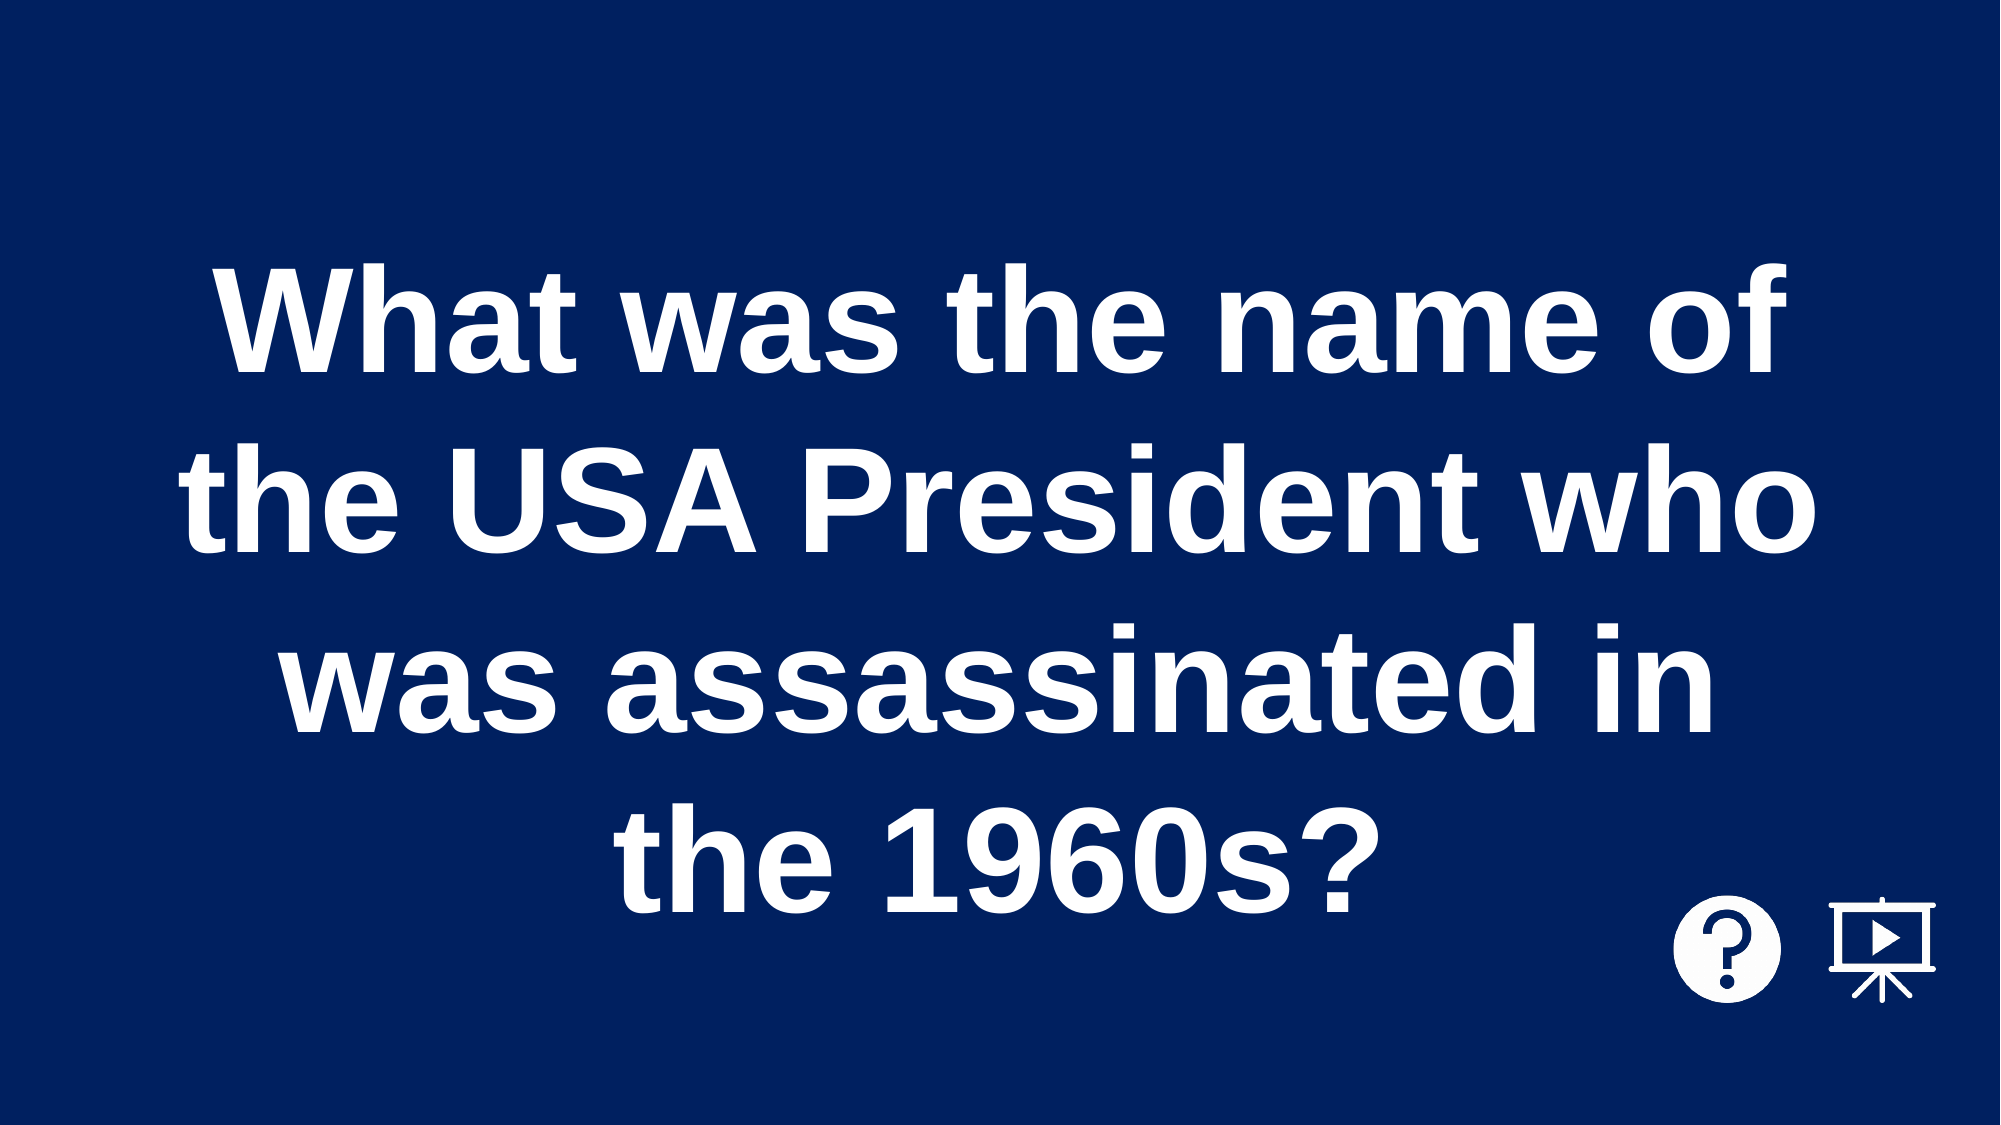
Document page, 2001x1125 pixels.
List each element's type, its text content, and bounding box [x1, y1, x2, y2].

picture [1659, 881, 1795, 1017]
text_box What was the name of the USA President who was assassinated in the 1960s? [156, 214, 1845, 950]
picture [1814, 881, 1950, 1017]
